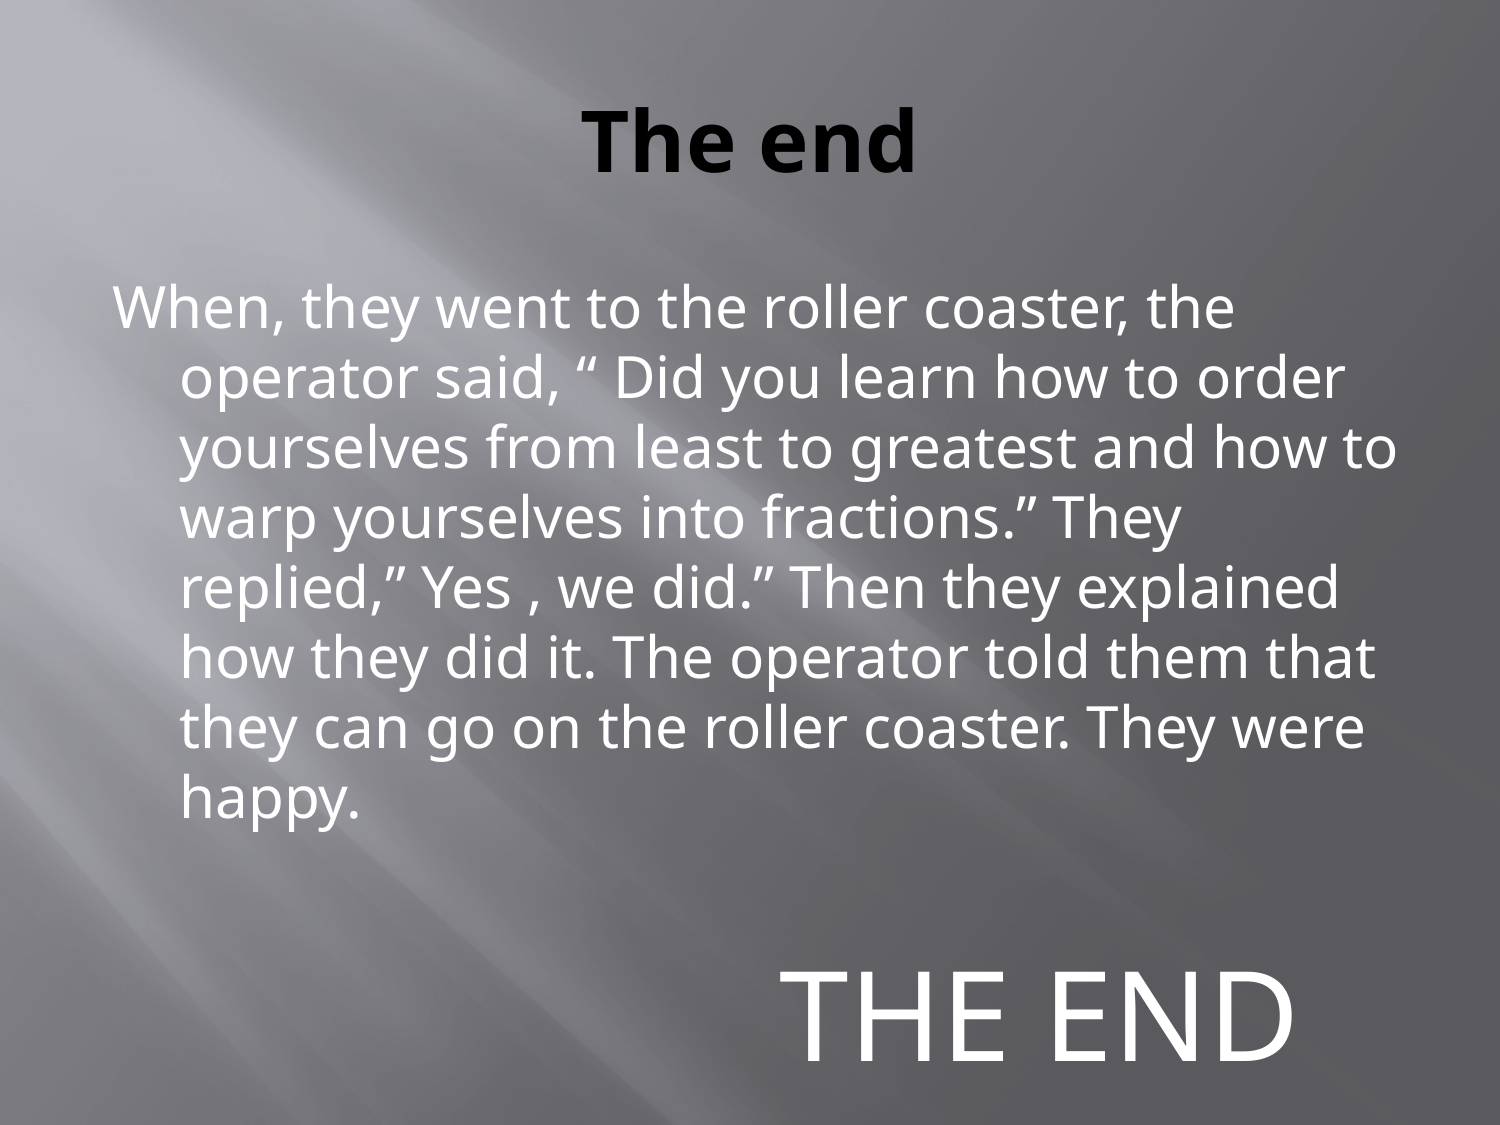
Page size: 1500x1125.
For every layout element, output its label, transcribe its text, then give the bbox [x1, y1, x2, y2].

list When, they went to the roller coaster, the operator said, “ Did you learn how to order yourselves from least to greatest and how to warp yourselves into fractions.” They replied,” Yes , we did.” Then they explained how they did it. The operator told them that they can go on the roller coaster. They were happy. THE END [75, 262, 1425, 1035]
title The end [75, 45, 1425, 233]
